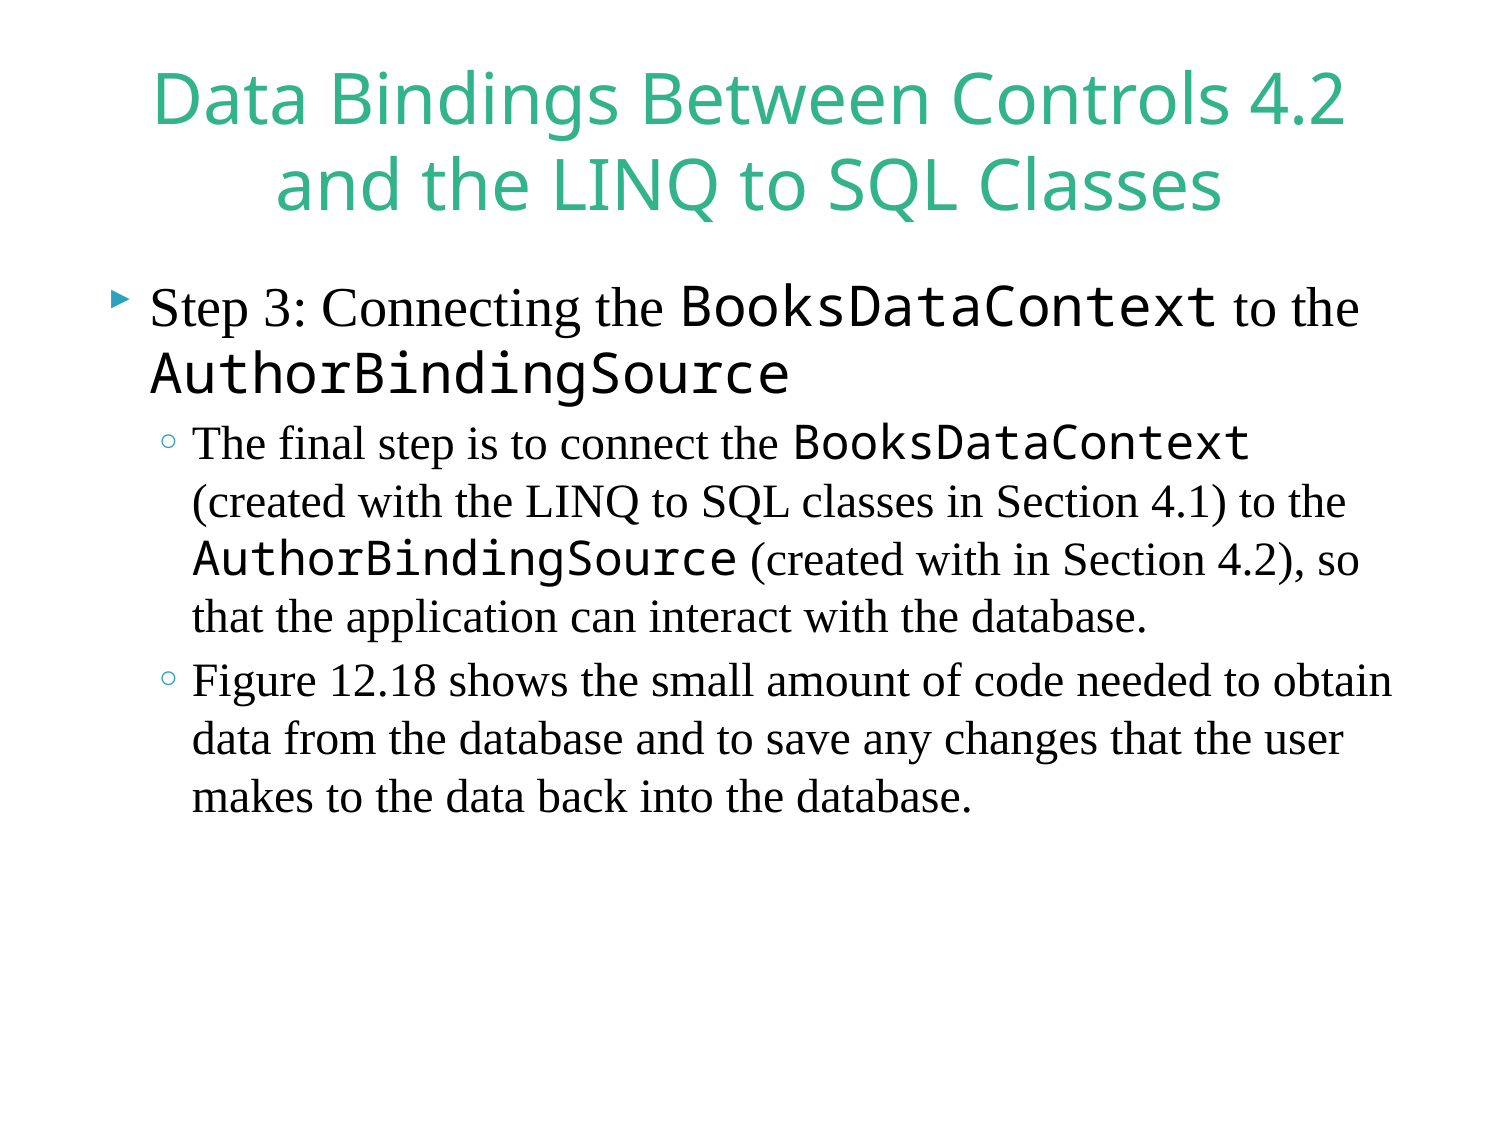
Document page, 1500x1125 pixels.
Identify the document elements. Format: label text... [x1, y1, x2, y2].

list Step 3: Connecting the BooksDataContext to the AuthorBindingSource The final step is to connect the BooksDataContext (created with the LINQ to SQL classes in Section 4.1) to the AuthorBindingSource (created with in Section 4.2), so that the application can interact with the database. Figure 12.18 shows the small amount of code needed to obtain data from the database and to save any changes that the user makes to the data back into the database. [75, 262, 1425, 1005]
title 4.2 Data Bindings Between Controls and the LINQ to SQL Classes [75, 45, 1425, 233]
